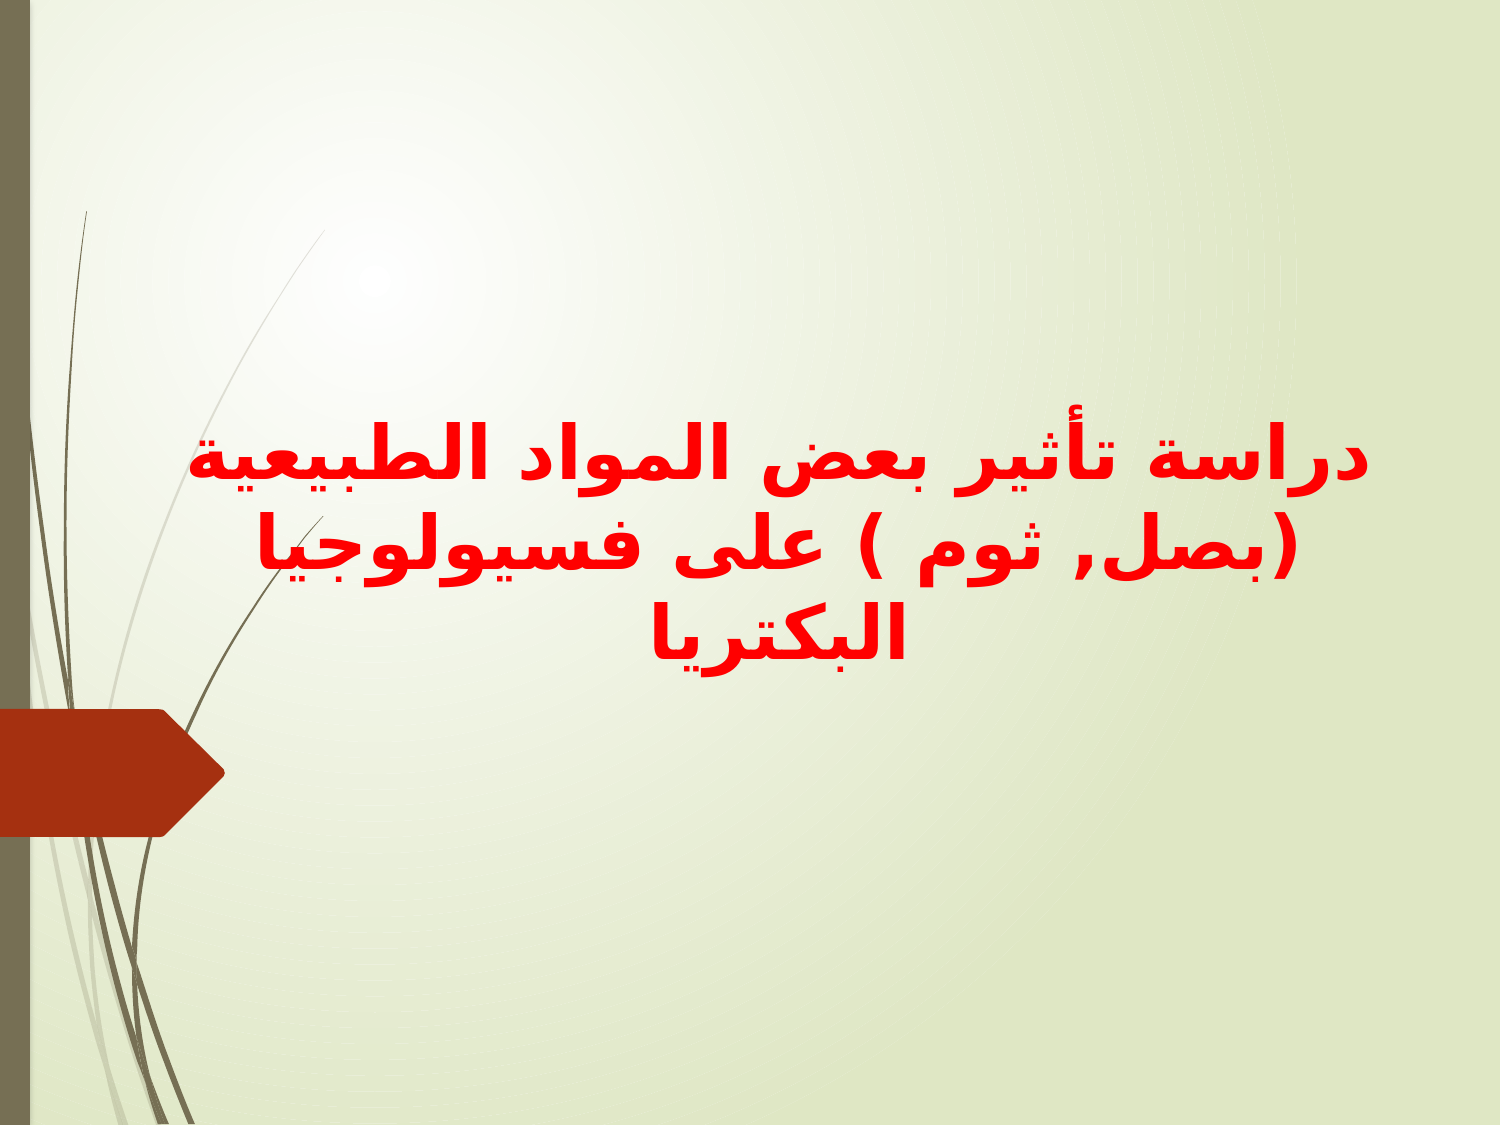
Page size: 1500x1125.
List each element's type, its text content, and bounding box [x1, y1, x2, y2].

text_box دراسة تأثير بعض المواد الطبيعية (بصل, ثوم ) على فسيولوجيا البكتريا [135, 397, 1424, 682]
